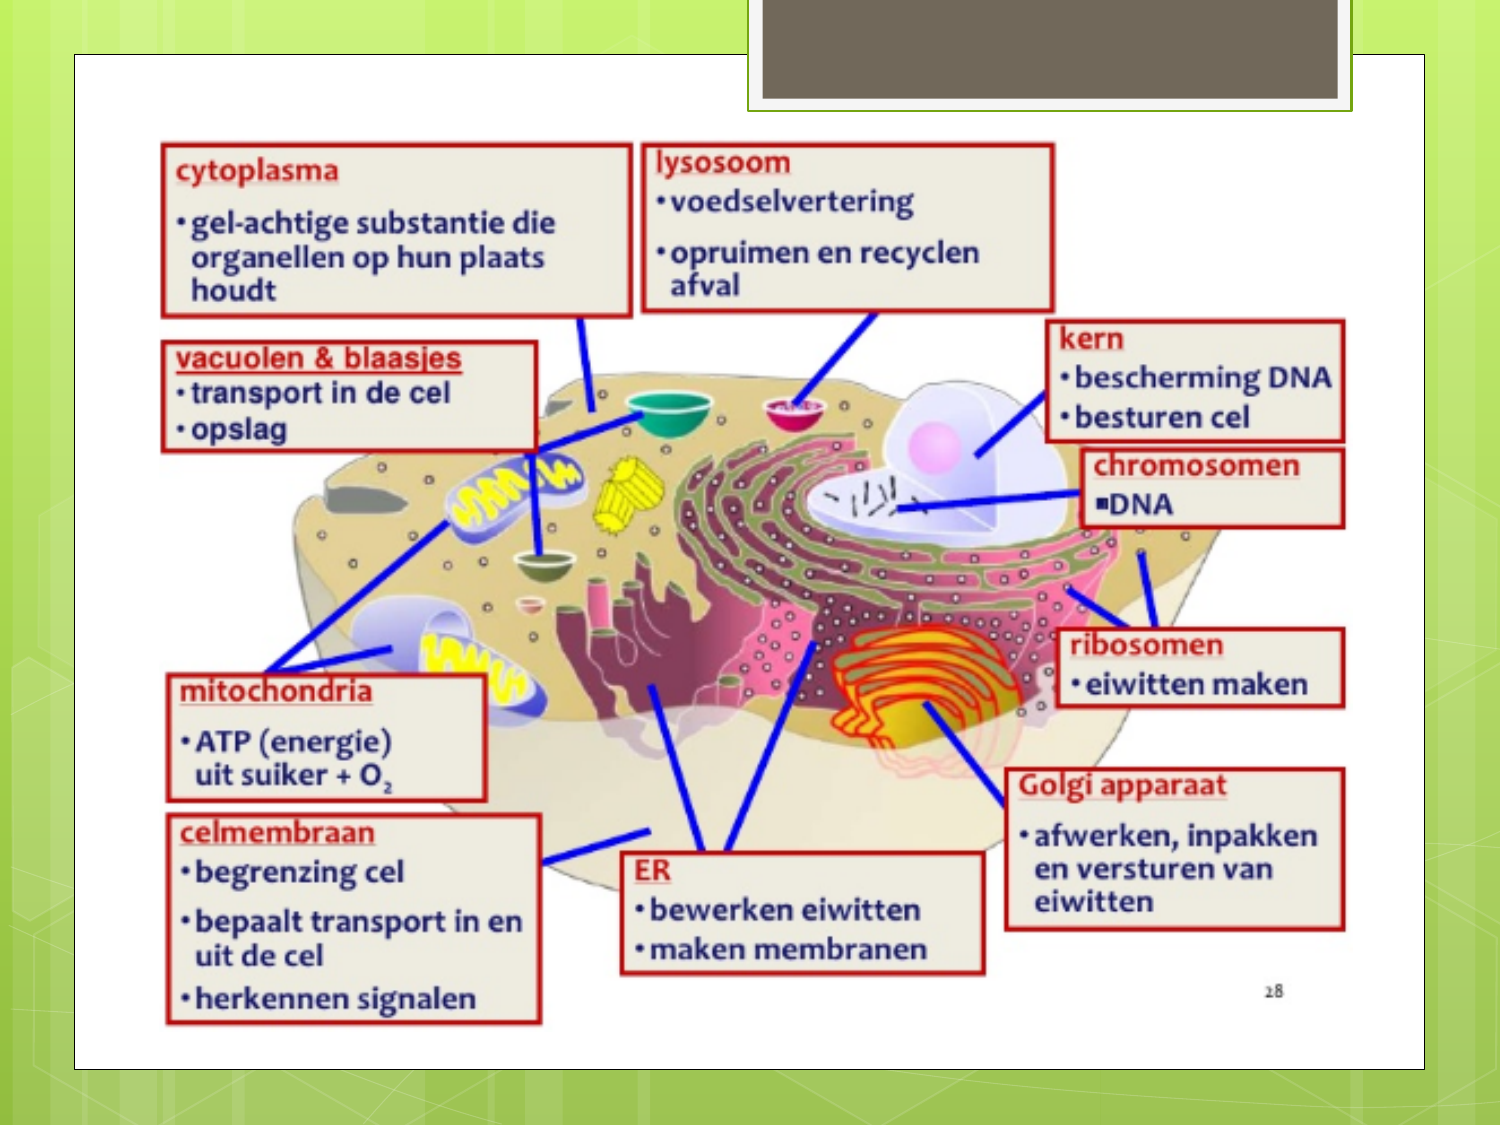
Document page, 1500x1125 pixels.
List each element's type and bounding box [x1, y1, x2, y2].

list [159, 136, 1353, 1033]
